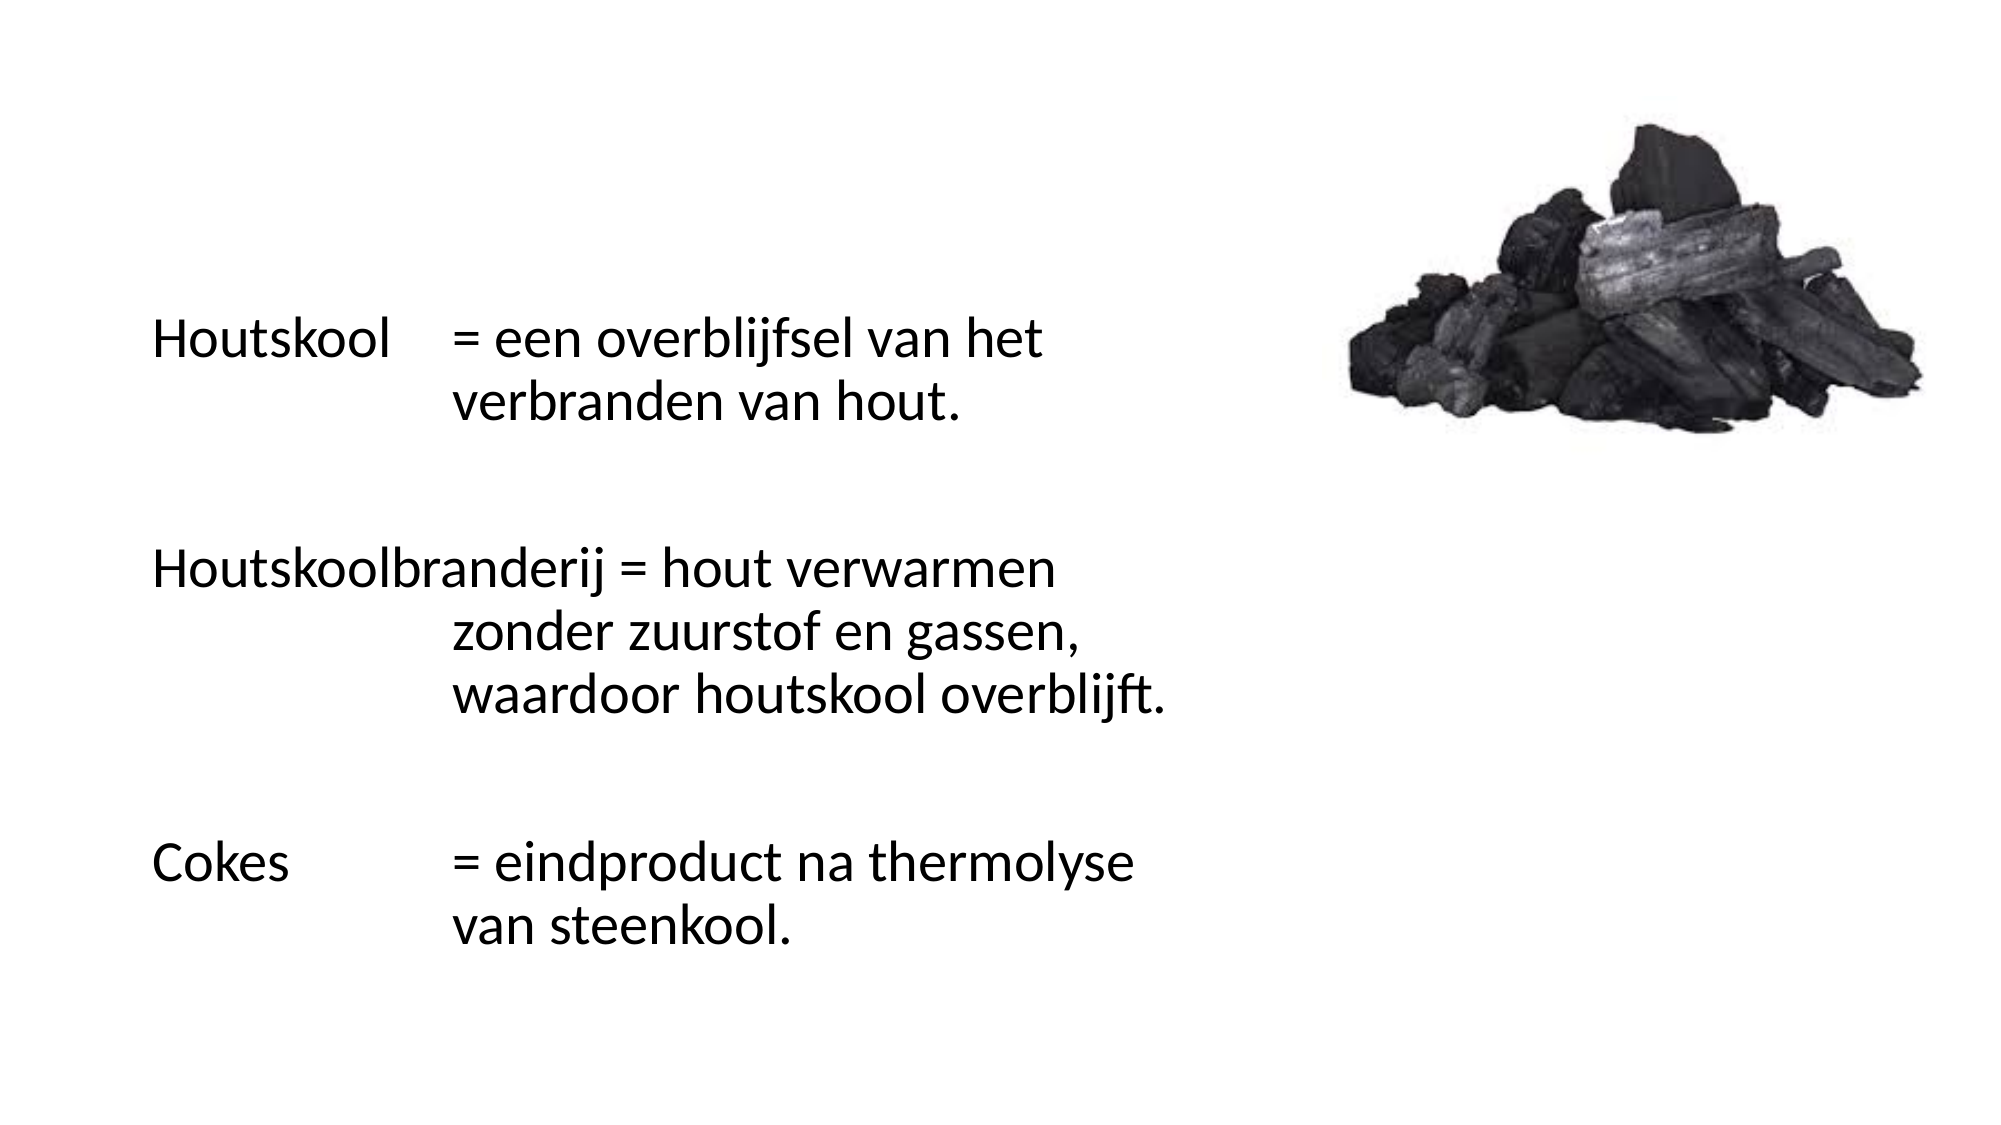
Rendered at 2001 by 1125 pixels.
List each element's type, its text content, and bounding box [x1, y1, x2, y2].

list Houtskool = een overblijfsel van het verbranden van hout. Houtskoolbranderij = hout verwarmen zonder zuurstof en gassen, waardoor houtskool overblijft. Cokes = eindproduct na thermolyse van steenkool. [137, 299, 1215, 1014]
picture [1322, 96, 1933, 503]
